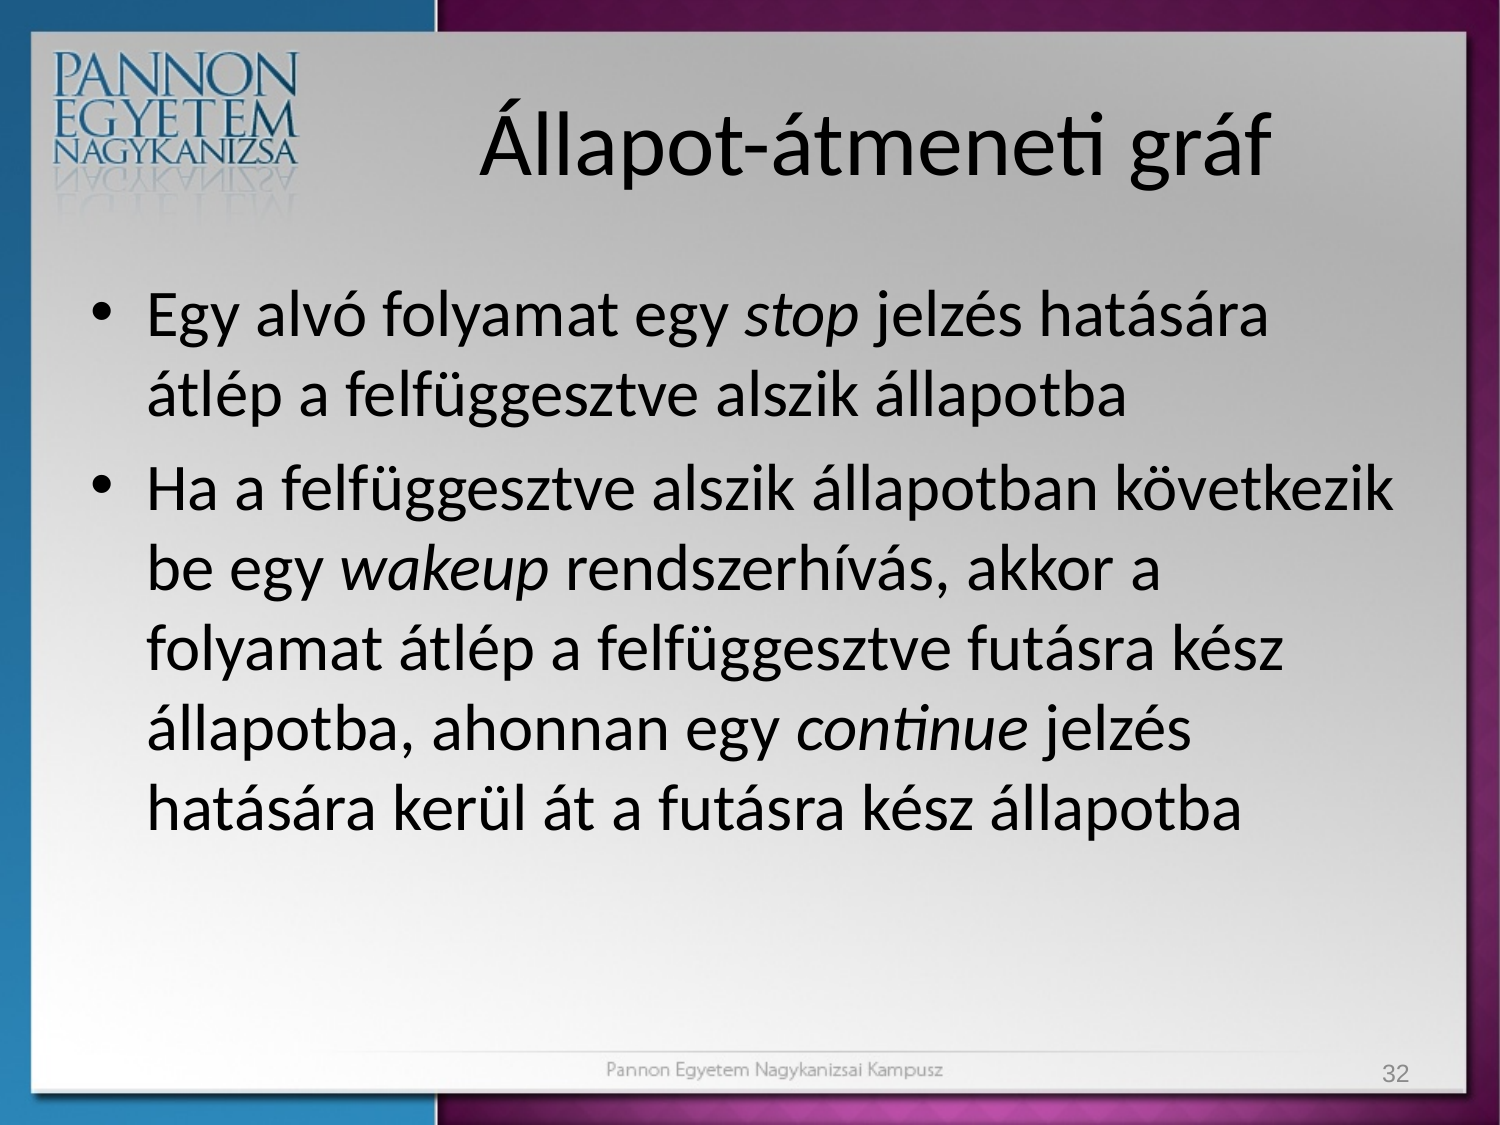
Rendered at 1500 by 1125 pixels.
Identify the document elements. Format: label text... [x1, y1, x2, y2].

list Egy alvó folyamat egy stop jelzés hatására átlép a felfüggesztve alszik állapotba Ha a felfüggesztve alszik állapotban következik be egy wakeup rendszerhívás, akkor a folyamat átlép a felfüggesztve futásra kész állapotba, ahonnan egy continue jelzés hatására kerül át a futásra kész állapotba [75, 262, 1425, 1038]
slide_number 32 [1074, 1042, 1425, 1103]
picture [0, 0, 1500, 1125]
title Állapot-átmeneti gráf [328, 45, 1425, 233]
